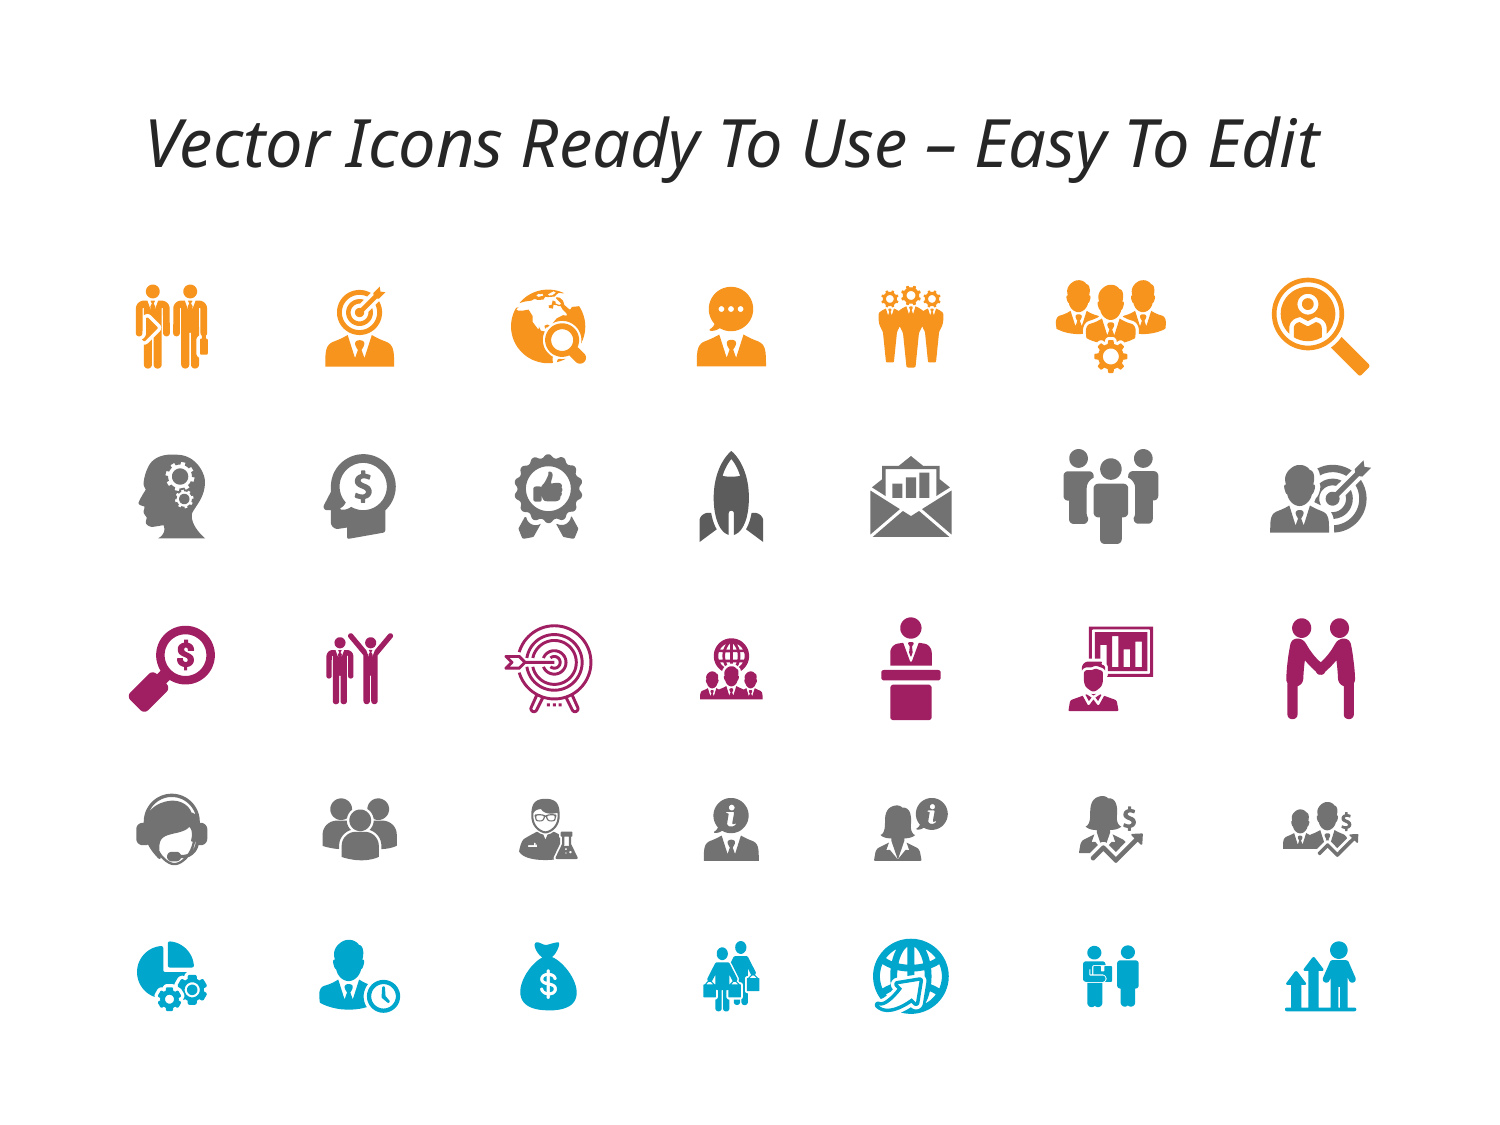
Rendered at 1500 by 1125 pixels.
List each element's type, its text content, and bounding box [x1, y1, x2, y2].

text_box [1055, 279, 1167, 374]
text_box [1063, 448, 1159, 545]
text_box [1269, 460, 1372, 533]
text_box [703, 940, 760, 1012]
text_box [878, 285, 944, 368]
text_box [1068, 626, 1154, 712]
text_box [326, 633, 394, 705]
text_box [870, 455, 952, 538]
text_box [322, 798, 397, 861]
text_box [138, 454, 206, 539]
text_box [1271, 277, 1370, 376]
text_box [1082, 945, 1139, 1008]
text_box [518, 798, 578, 861]
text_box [520, 942, 577, 1011]
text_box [696, 286, 767, 367]
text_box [136, 941, 207, 1012]
text_box Vector Icons Ready To Use – Easy To Edit [144, 93, 1356, 189]
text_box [873, 797, 948, 861]
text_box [881, 617, 941, 721]
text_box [510, 289, 587, 364]
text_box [504, 624, 593, 714]
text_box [135, 284, 208, 369]
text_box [1284, 941, 1357, 1012]
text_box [699, 638, 763, 700]
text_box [128, 625, 216, 712]
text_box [699, 450, 764, 543]
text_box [318, 939, 401, 1014]
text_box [325, 286, 395, 367]
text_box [323, 453, 396, 539]
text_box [1078, 795, 1143, 863]
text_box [514, 454, 583, 539]
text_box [872, 938, 949, 1015]
text_box [136, 793, 208, 866]
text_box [703, 797, 760, 861]
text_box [1282, 801, 1359, 858]
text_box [1286, 618, 1356, 720]
